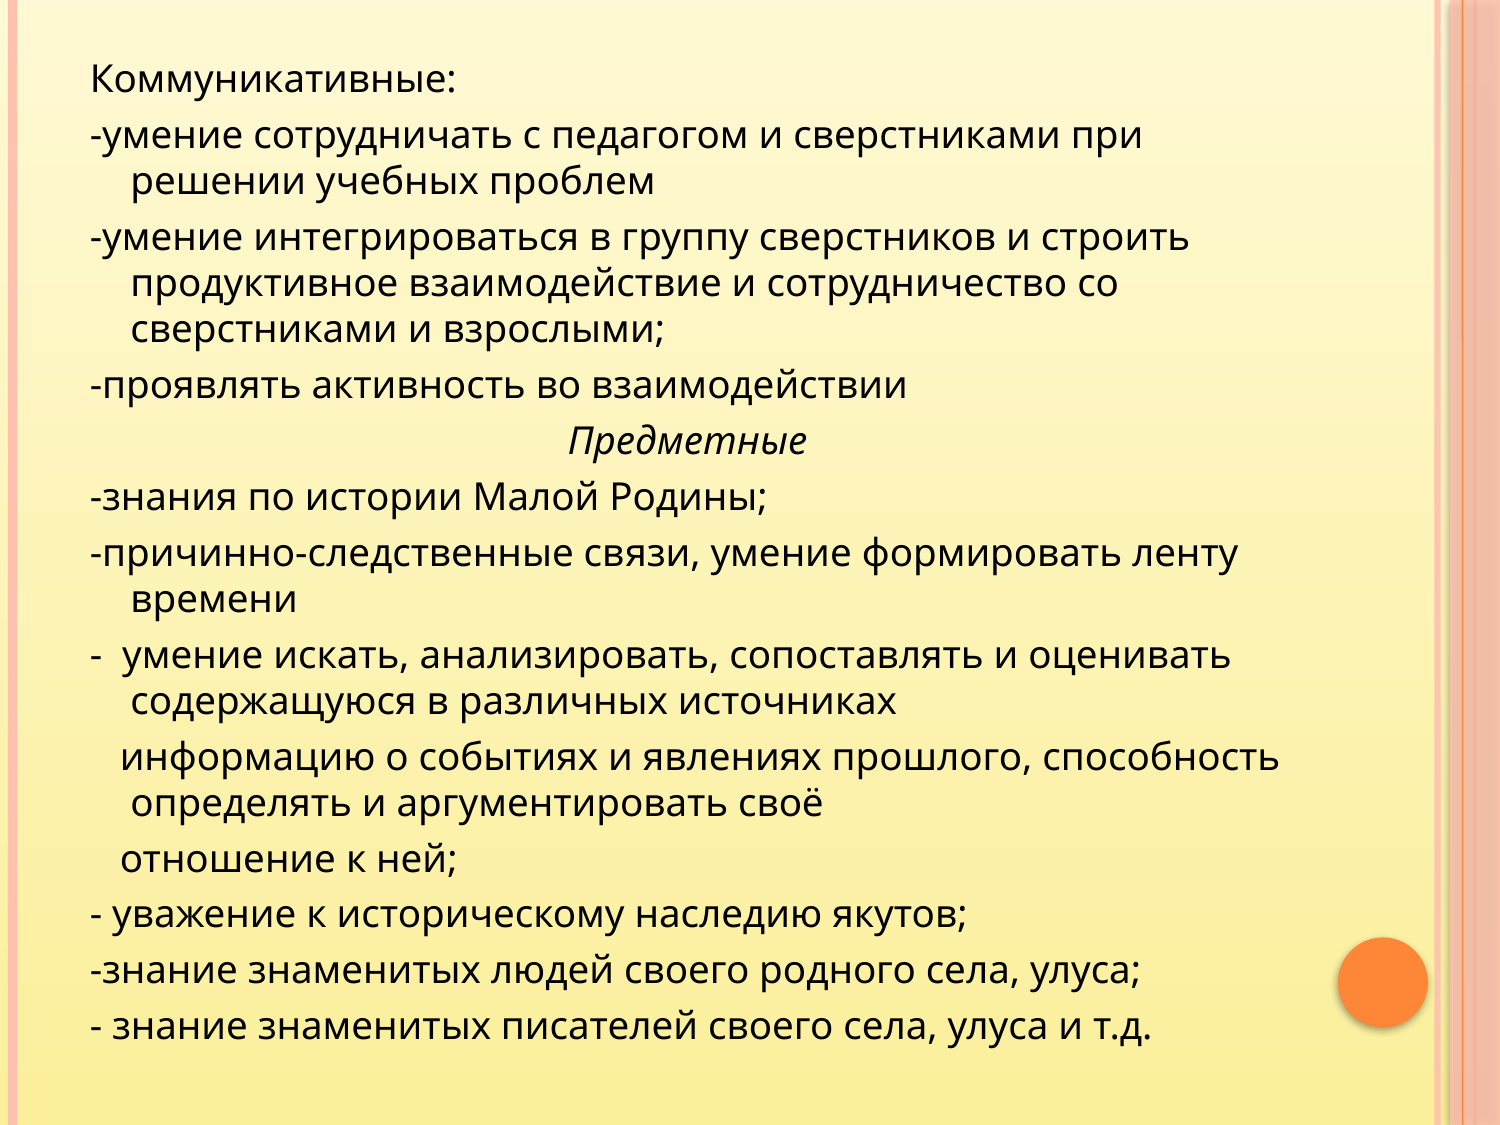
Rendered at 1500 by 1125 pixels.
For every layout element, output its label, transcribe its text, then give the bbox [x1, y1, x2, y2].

list Коммуникативные: -умение сотрудничать с педагогом и сверстниками при решении учебных проблем -умение интегрироваться в группу сверстников и строить продуктивное взаимодействие и сотрудничество со сверстниками и взрослыми; -проявлять активность во взаимодействии Предметные -знания по истории Малой Родины; -причинно-следственные связи, умение формировать ленту времени - умение искать, анализировать, сопоставлять и оценивать содержащуюся в различных источниках информацию о событиях и явлениях прошлого, способность определять и аргументировать своё отношение к ней; - уважение к историческому наследию якутов; -знание знаменитых людей своего родного села, улуса; - знание знаменитых писателей своего села, улуса и т.д. [75, 46, 1300, 1062]
